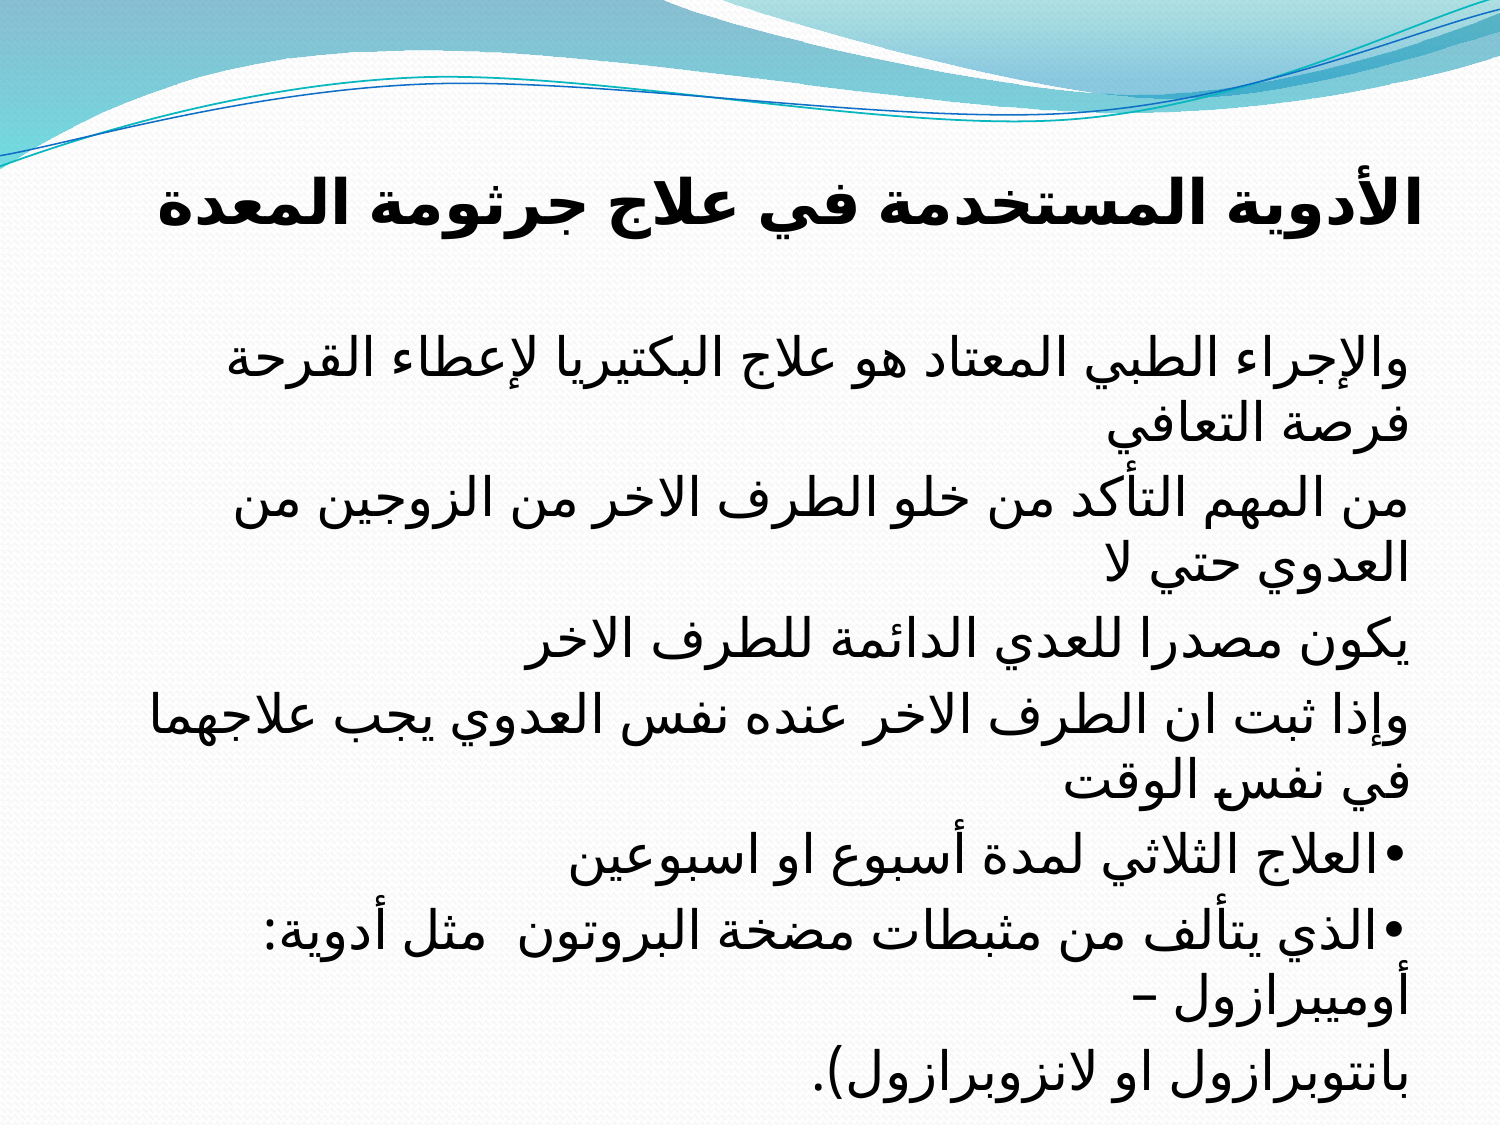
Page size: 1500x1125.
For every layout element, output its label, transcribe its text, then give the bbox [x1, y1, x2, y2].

list والإجراء الطبي المعتاد هو علاج البكتيريا لإعطاء القرحة فرصة التعافي من المهم التأكد من خلو الطرف الاخر من الزوجين من العدوي حتي لا يكون مصدرا للعدي الدائمة للطرف الاخر وإذا ثبت ان الطرف الاخر عنده نفس العدوي يجب علاجهما في نفس الوقت •العلاج الثلاثي لمدة أسبوع او اسبوعين •الذي يتألف من مثبطات مضخة البروتون مثل أدوية: أوميبرازول – بانتوبرازول او لانزوبرازول). [76, 314, 1427, 1035]
title الأدوية المستخدمة في علاج جرثومة المعدة [75, 115, 1425, 303]
